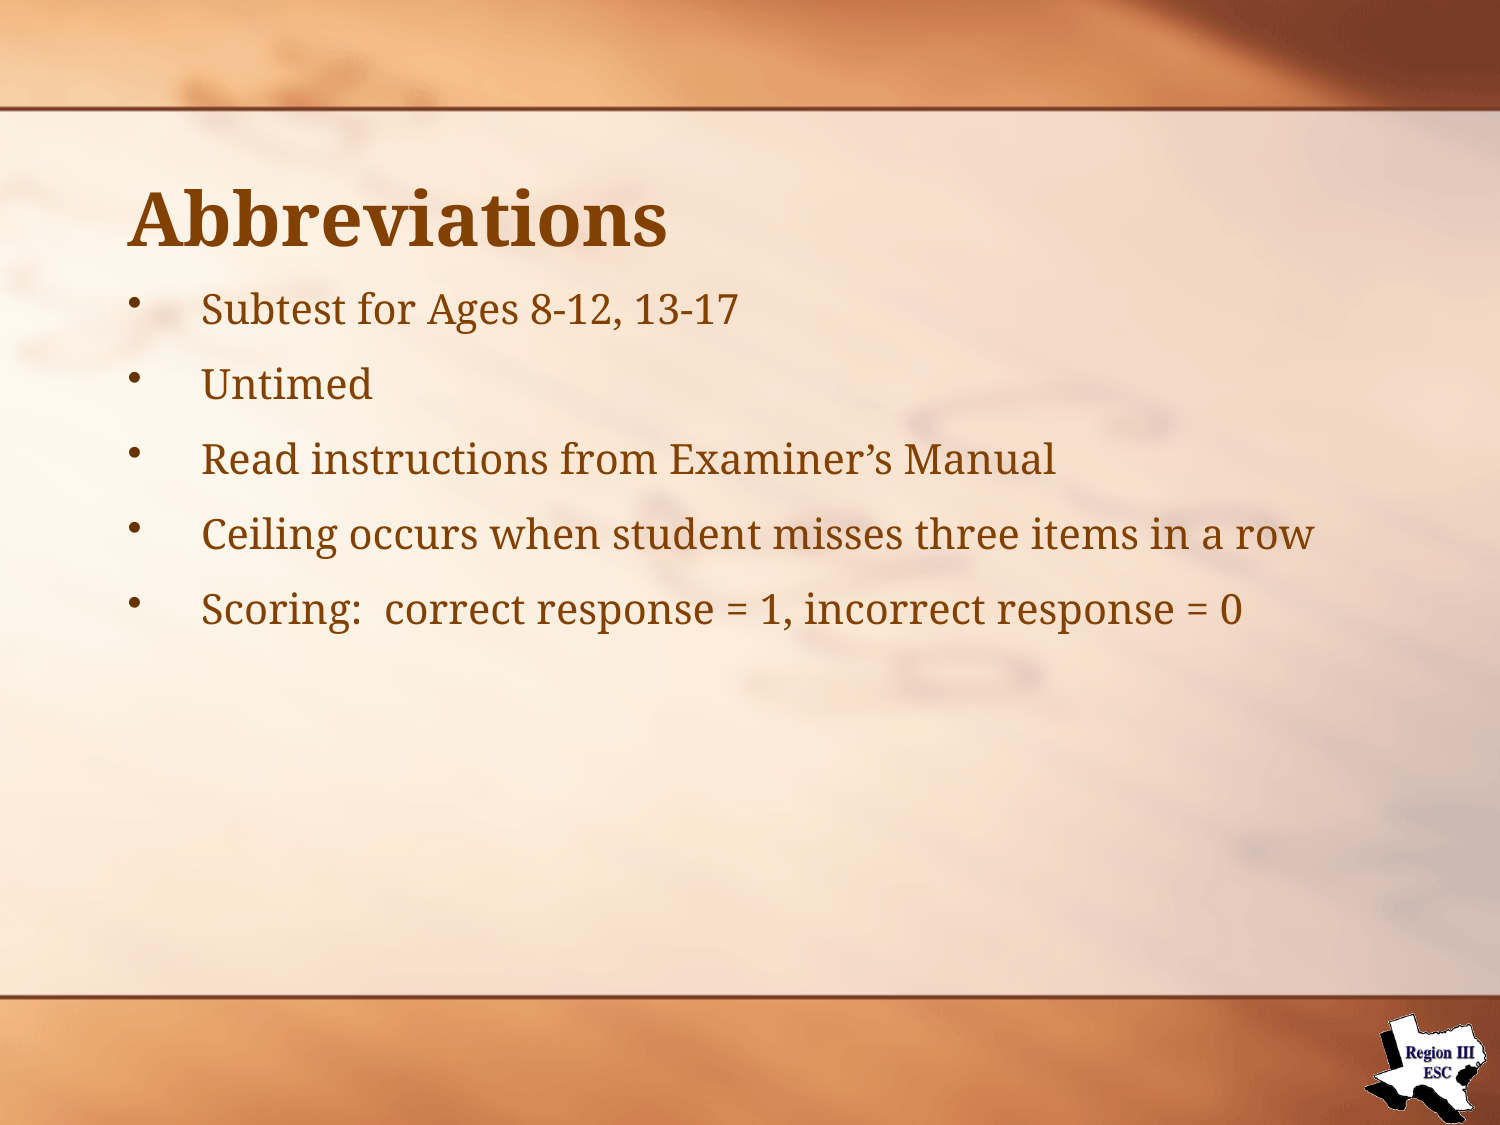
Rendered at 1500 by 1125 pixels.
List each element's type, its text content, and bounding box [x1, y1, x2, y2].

title Abbreviations [112, 125, 1413, 270]
picture [0, 0, 1500, 1125]
list Subtest for Ages 8-12, 13-17 Untimed Read instructions from Examiner’s Manual Ceiling occurs when student misses three items in a row Scoring: correct response = 1, incorrect response = 0 [112, 275, 1413, 950]
